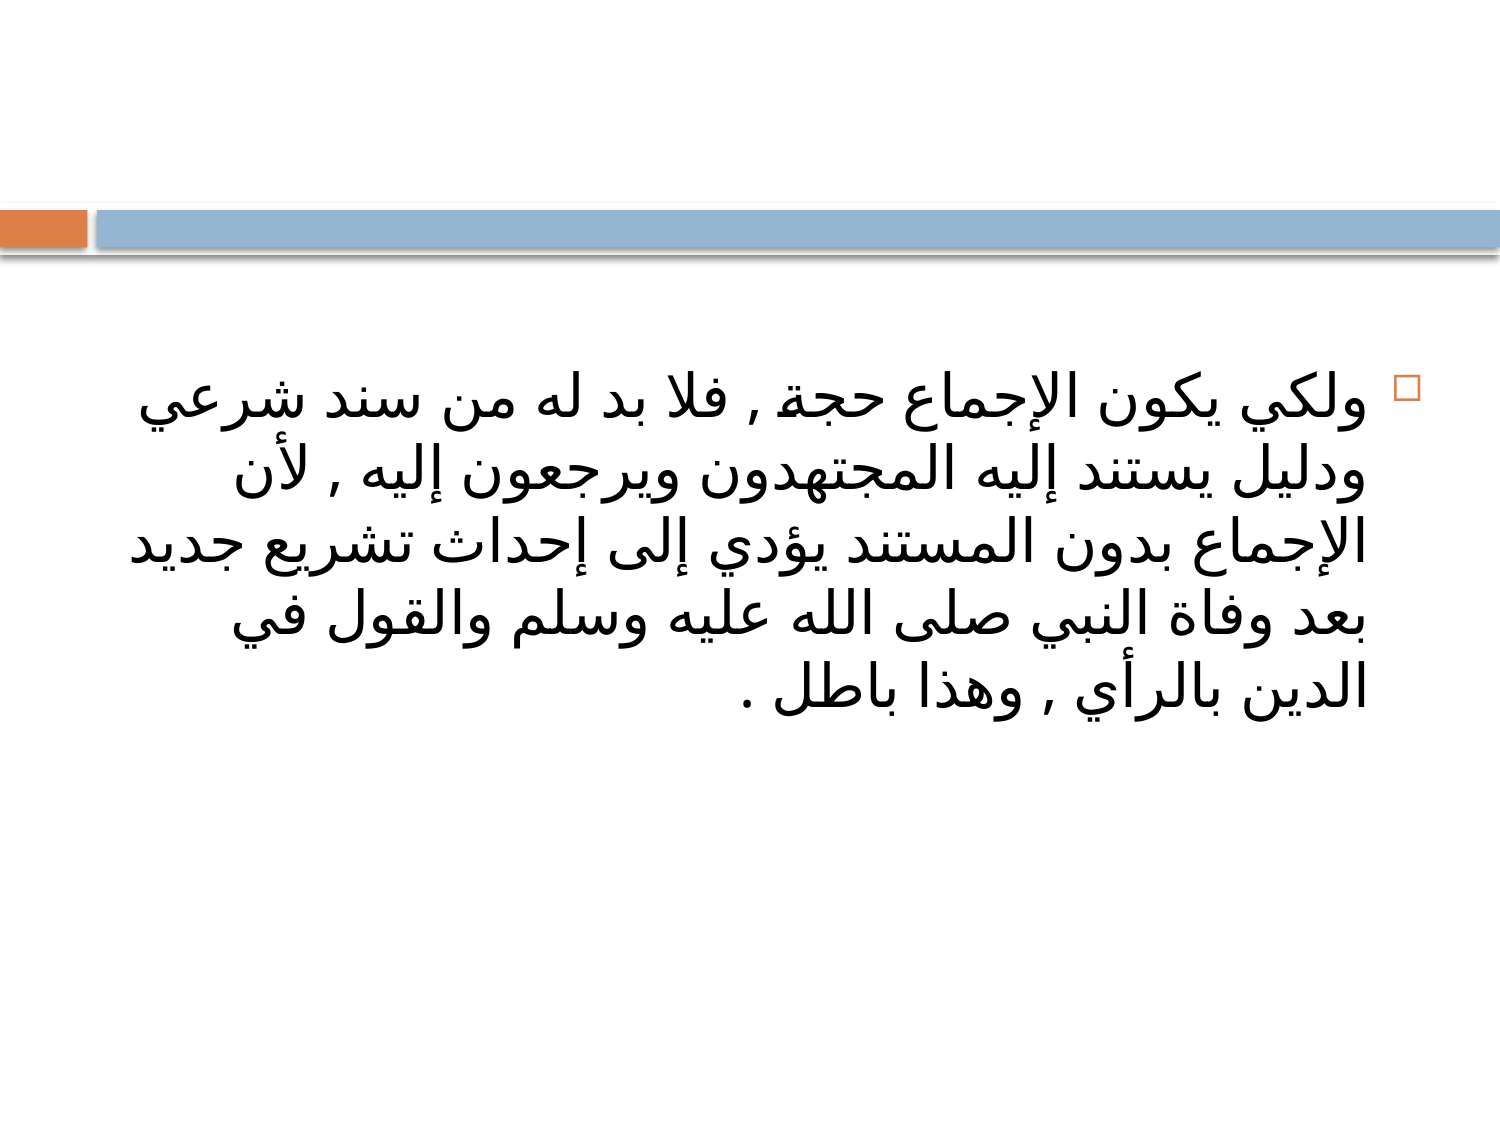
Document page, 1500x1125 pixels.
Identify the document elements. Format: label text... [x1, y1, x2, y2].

list ولكي يكون الإجماع حجة , فلا بد له من سند شرعي ودليل يستند إليه المجتهدون ويرجعون إليه , لأن الإجماع بدون المستند يؤدي إلى إحداث تشريع جديد بعد وفاة النبي صلى الله عليه وسلم والقول في الدين بالرأي , وهذا باطل . [100, 262, 1438, 1000]
